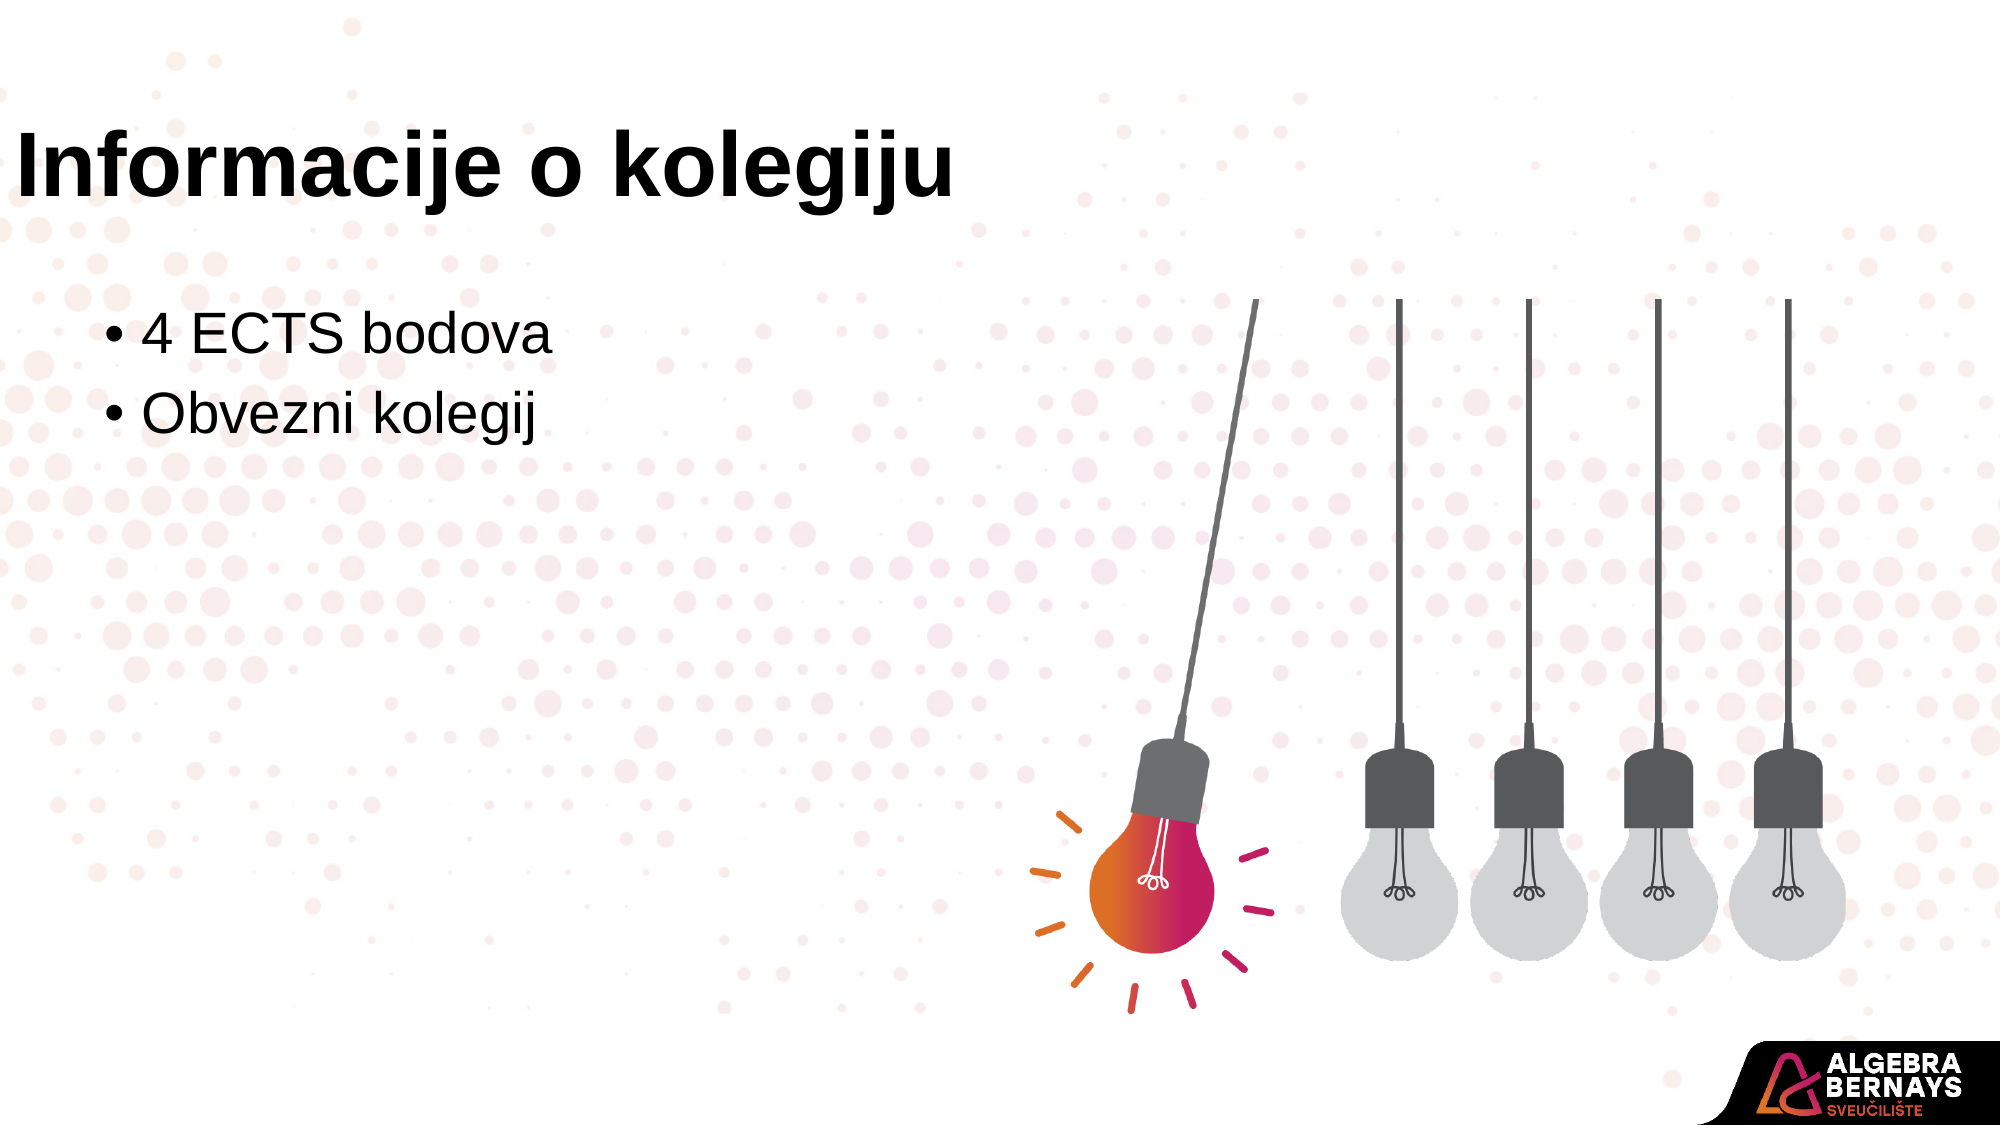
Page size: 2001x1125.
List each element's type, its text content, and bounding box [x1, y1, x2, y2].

picture [0, 0, 2000, 1125]
title Informacije o kolegiju [0, 59, 1725, 278]
list 4 ECTS bodova Obvezni kolegij [89, 299, 940, 1014]
